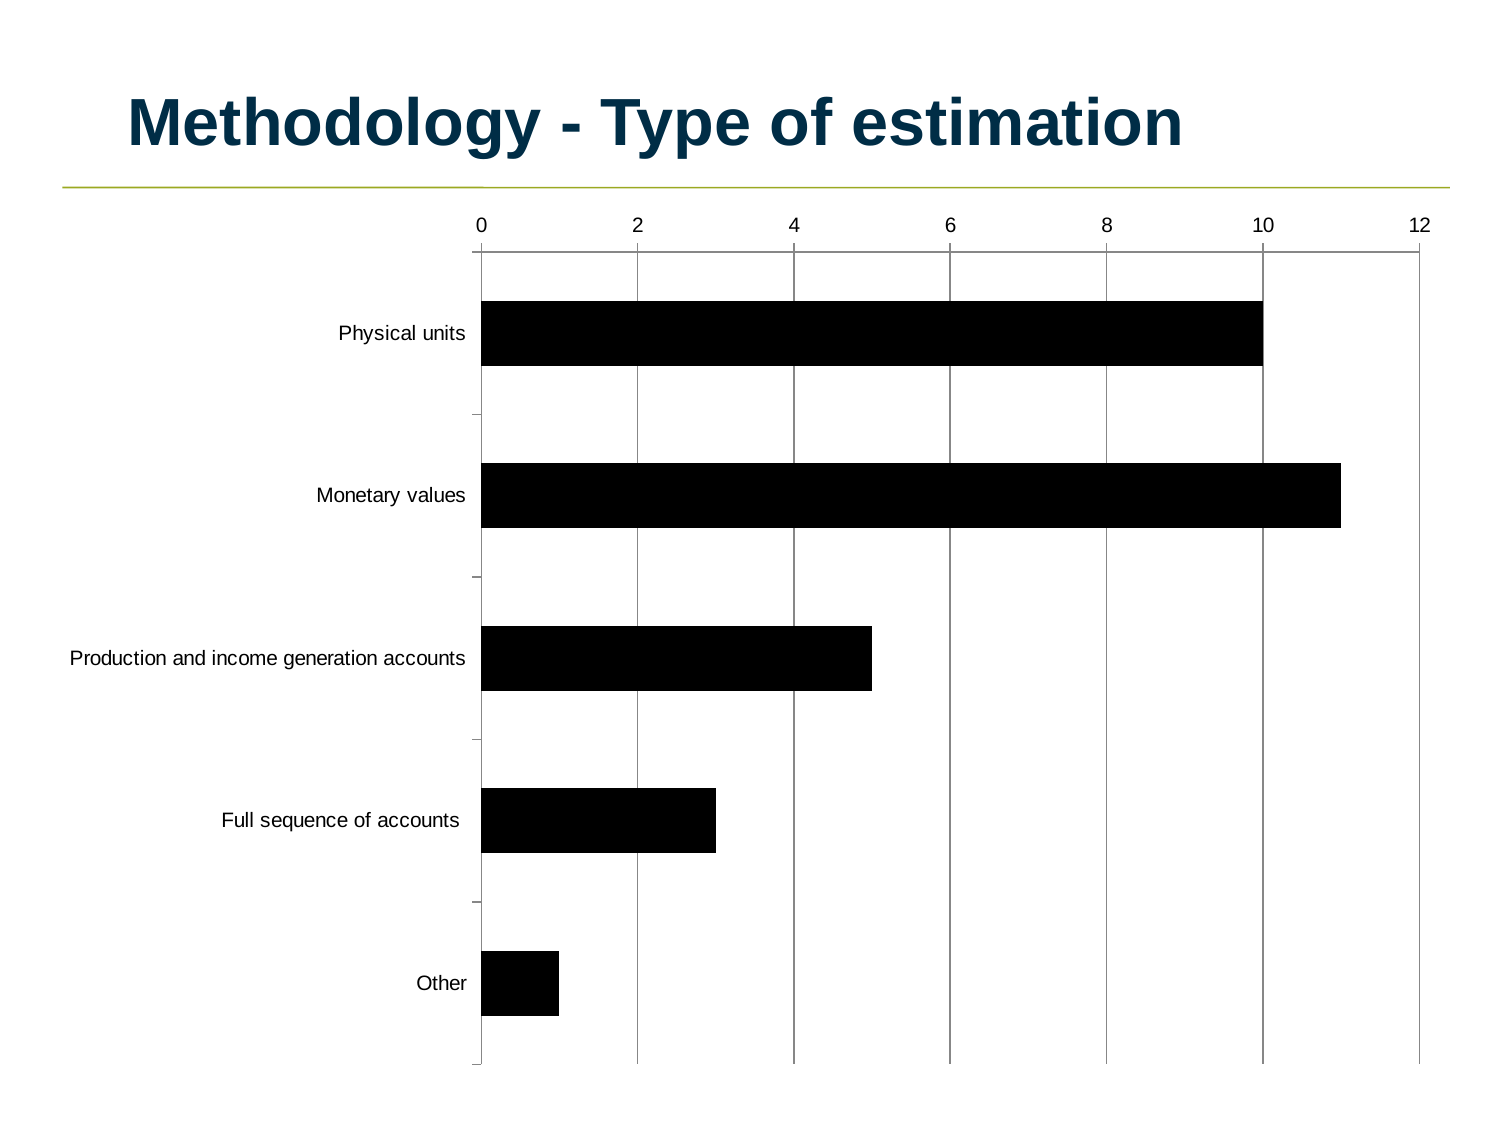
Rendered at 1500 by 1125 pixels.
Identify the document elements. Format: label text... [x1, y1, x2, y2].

title Methodology - Type of estimation [112, 24, 1388, 194]
chart [41, 195, 1459, 1083]
